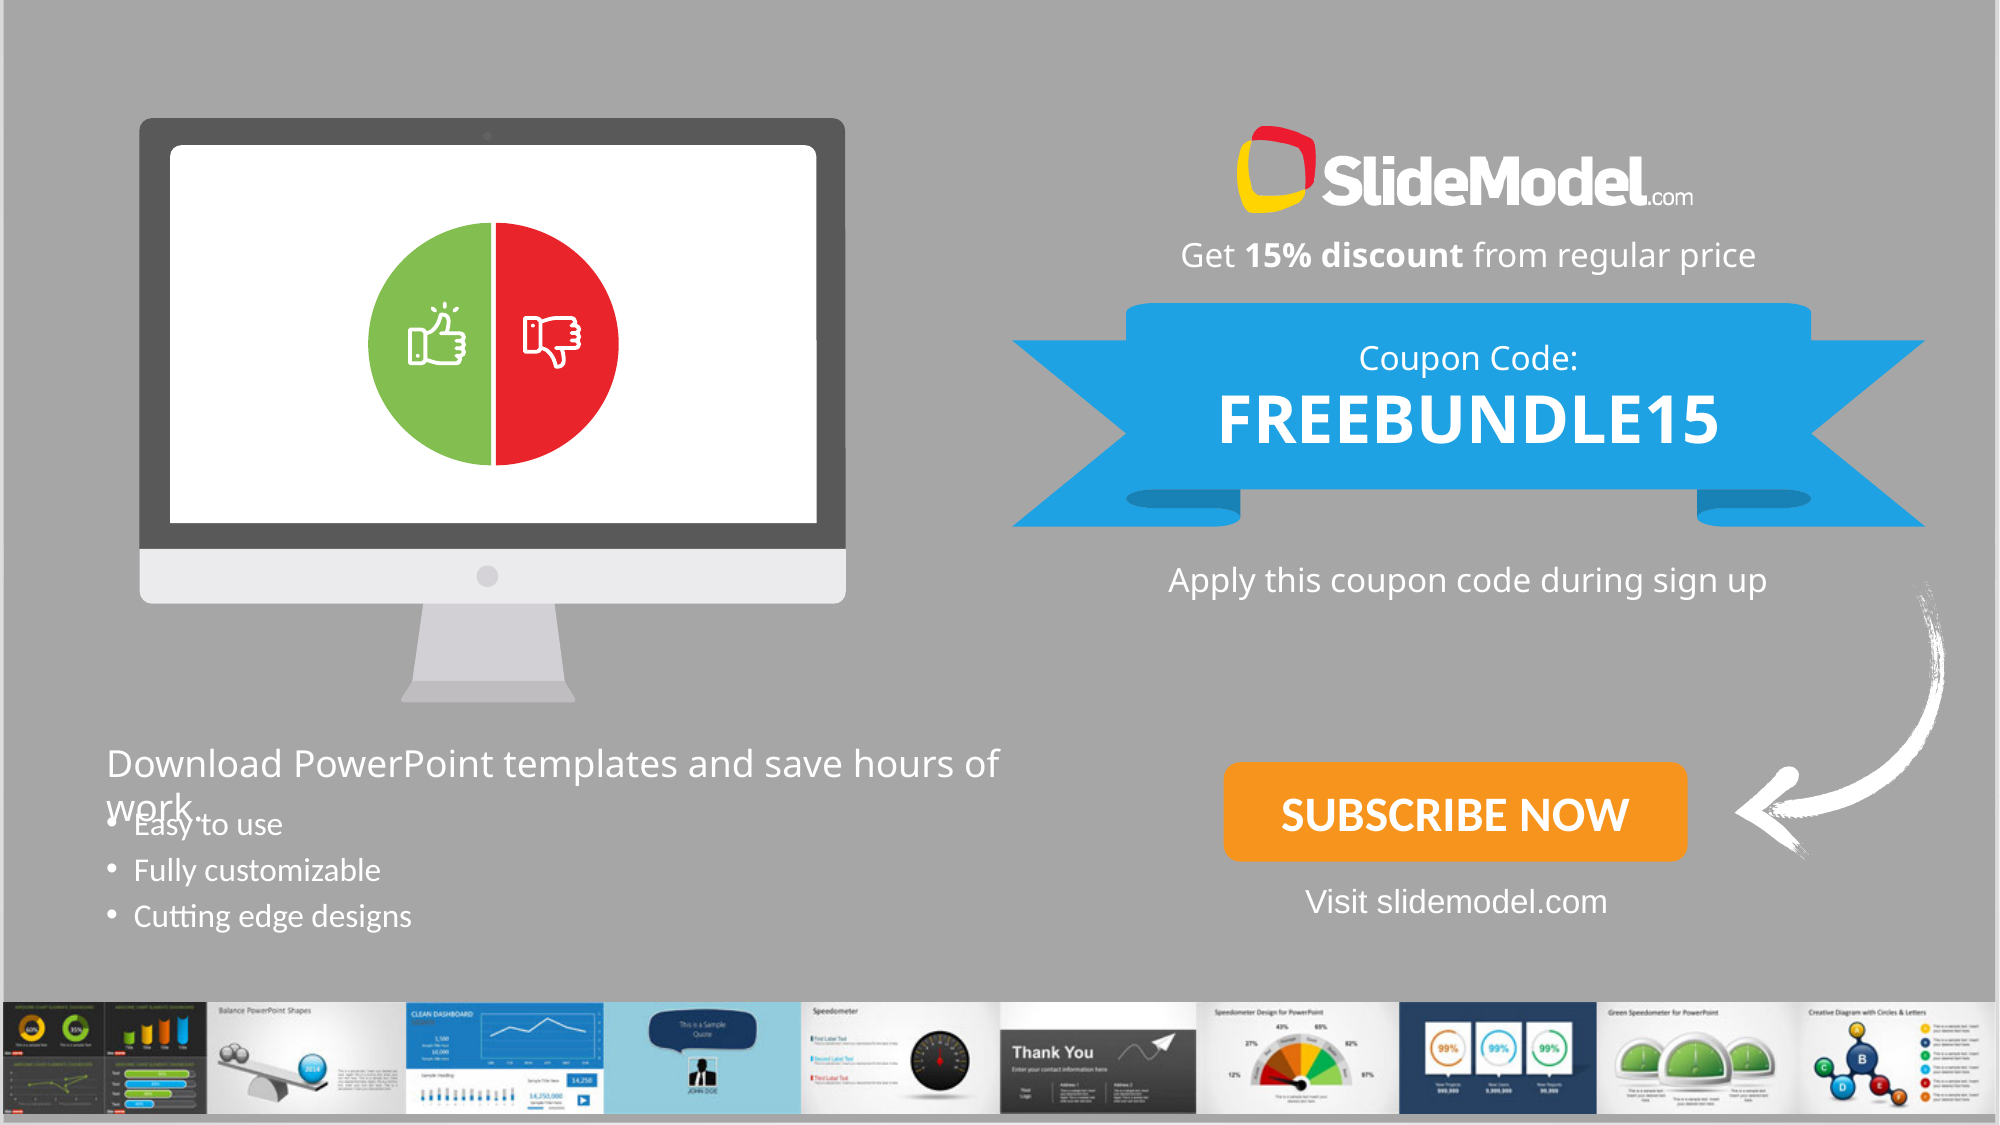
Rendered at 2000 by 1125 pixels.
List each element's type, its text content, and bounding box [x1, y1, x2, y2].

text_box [367, 222, 619, 466]
text_box Visit slidemodel.com [1247, 873, 1667, 927]
text_box [2, 0, 1997, 1002]
text_box Download PowerPoint templates and save hours of work. [91, 732, 1058, 837]
text_box [1012, 303, 1926, 527]
text_box [1734, 594, 1946, 860]
text_box Coupon Code: FREEBUNDLE15 [1172, 329, 1765, 464]
text_box Apply this coupon code during sign up [1129, 551, 1809, 607]
text_box SUBSCRIBE NOW [1221, 760, 1690, 864]
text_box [139, 117, 847, 703]
text_box Get 15% discount from regular price [1057, 226, 1880, 281]
text_box Easy to use Fully customizable Cutting edge designs [91, 837, 863, 942]
picture [1236, 126, 1694, 214]
text_box [1925, 587, 1934, 601]
picture [3, 1002, 1996, 1114]
